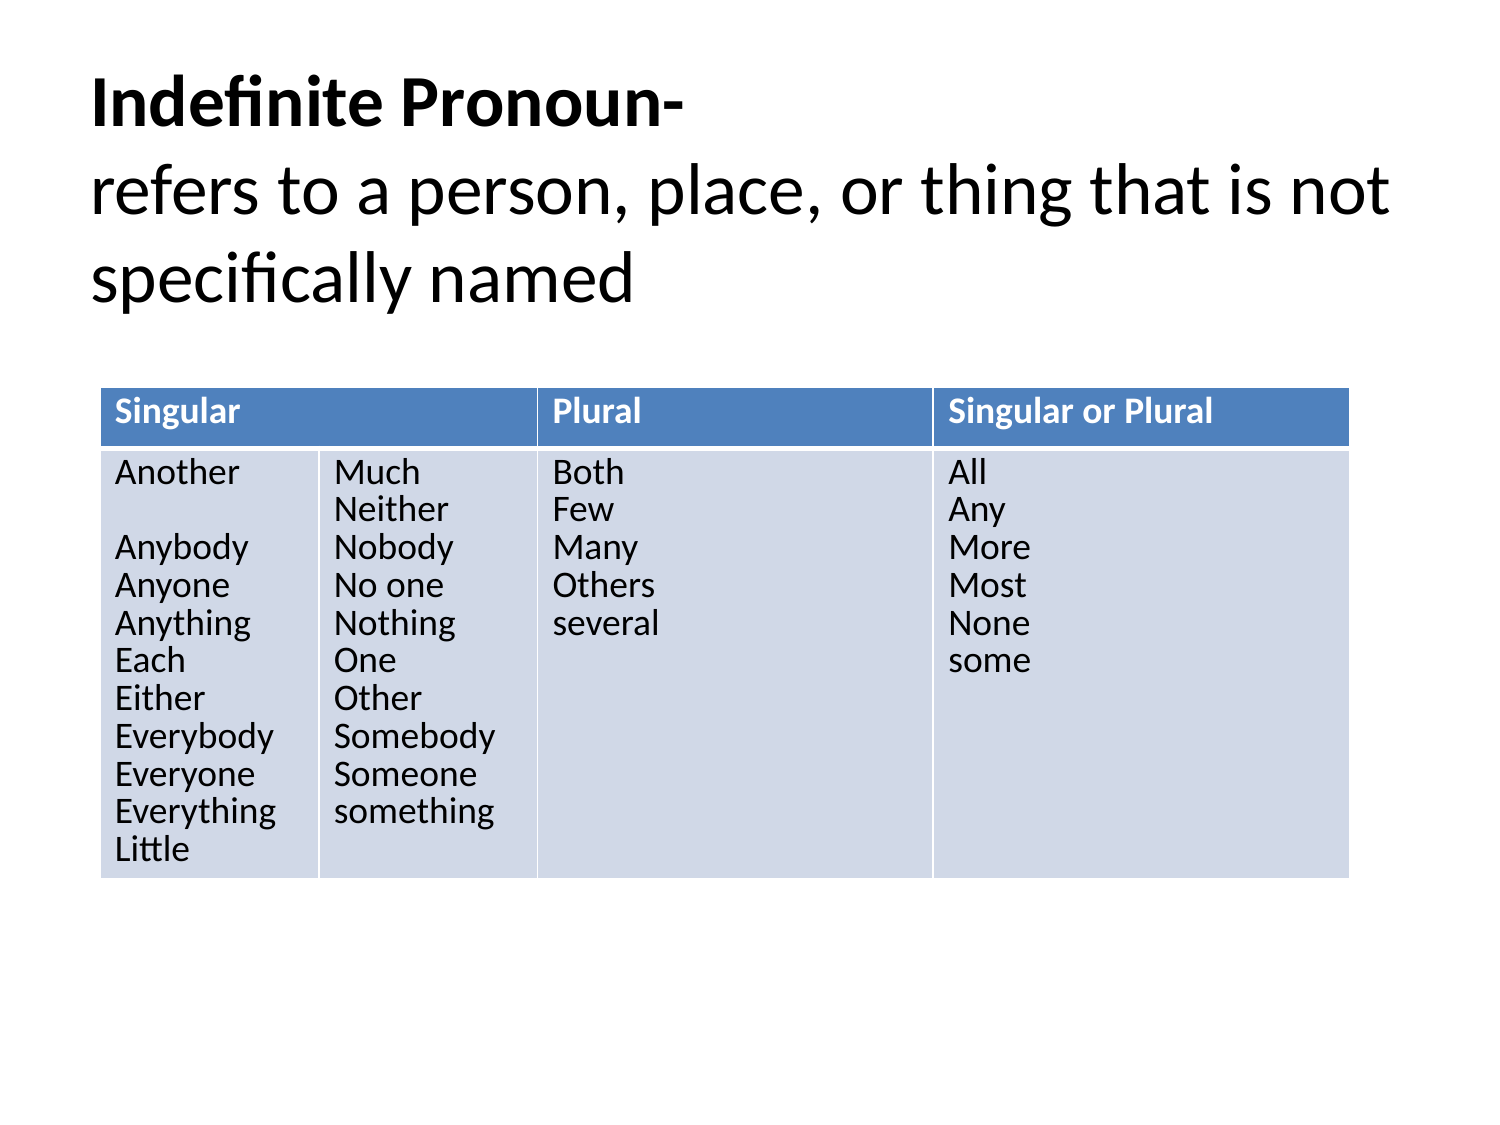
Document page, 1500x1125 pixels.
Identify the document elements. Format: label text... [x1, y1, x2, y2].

table_cell Another Anybody Anyone Anything Each Either Everybody Everyone Everything Little [101, 451, 318, 878]
table_cell Much Neither Nobody No one Nothing One Other Somebody Someone something [320, 451, 537, 878]
table_cell Both Few Many Others several [538, 451, 932, 878]
table_header Singular or Plural [934, 388, 1349, 446]
table_header Plural [538, 388, 932, 446]
table_cell All Any More Most None some [934, 451, 1349, 878]
table_header Singular [101, 388, 537, 446]
title Indefinite Pronoun- refers to a person, place, or thing that is not specifically named [75, 45, 1425, 325]
